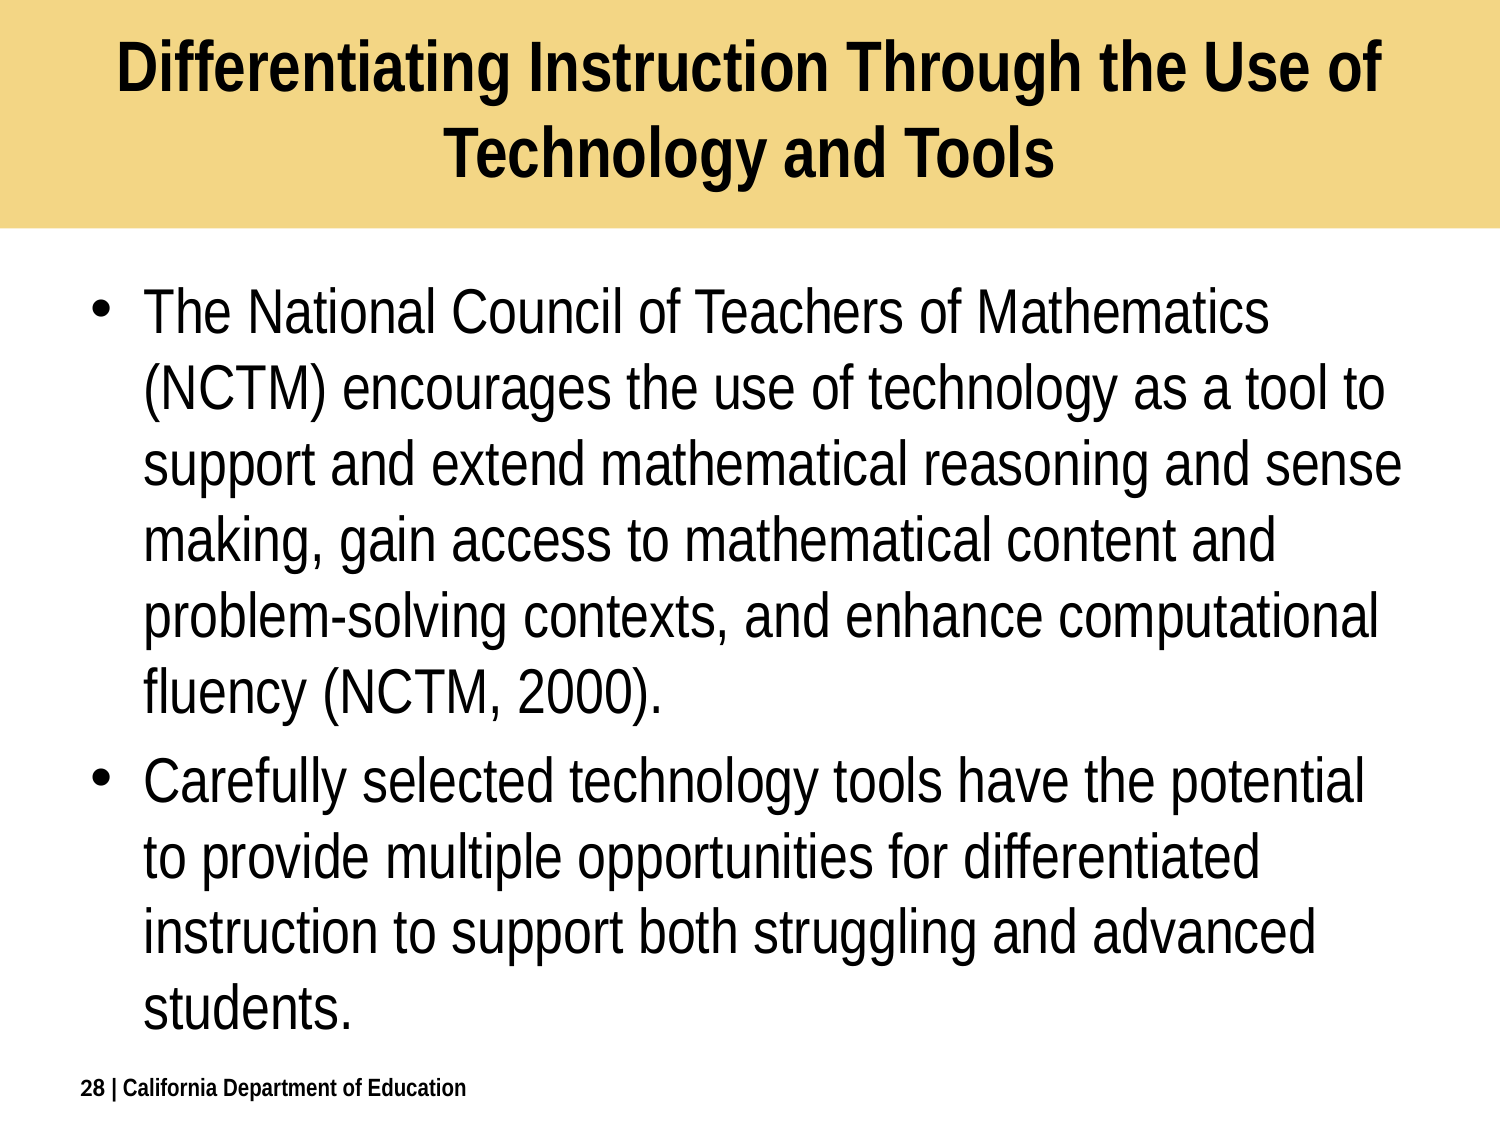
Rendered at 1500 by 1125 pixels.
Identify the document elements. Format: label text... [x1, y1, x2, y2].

list The National Council of Teachers of Mathematics (NCTM) encourages the use of technology as a tool to support and extend mathematical reasoning and sense making, gain access to mathematical content and problem-solving contexts, and enhance computational fluency (NCTM, 2000). Carefully selected technology tools have the potential to provide multiple opportunities for differentiated instruction to support both struggling and advanced students. [75, 262, 1425, 1054]
slide_number 28 [55, 1064, 121, 1124]
footer | California Department of Education [121, 1064, 699, 1124]
title Differentiating Instruction Through the Use of Technology and Tools [75, 11, 1425, 200]
